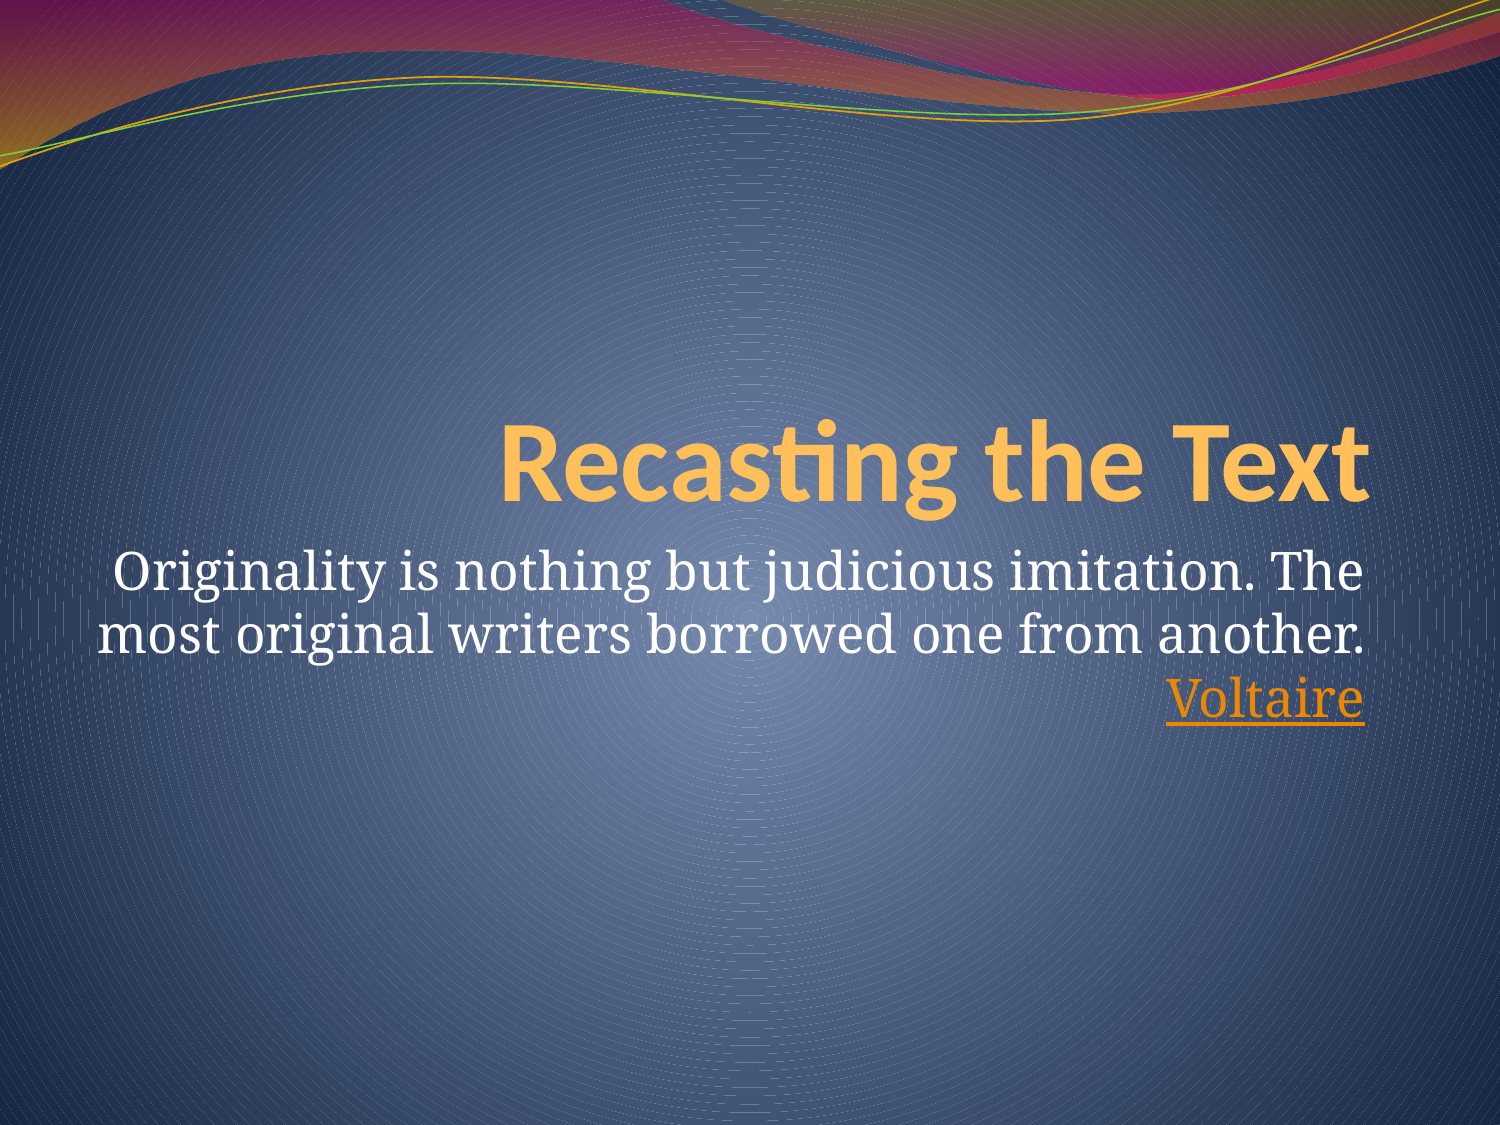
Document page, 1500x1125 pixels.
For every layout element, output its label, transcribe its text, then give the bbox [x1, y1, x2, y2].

title Recasting the Text [87, 224, 1376, 525]
subtitle Originality is nothing but judicious imitation. The most original writers borrowed one from another. Voltaire [87, 529, 1376, 818]
